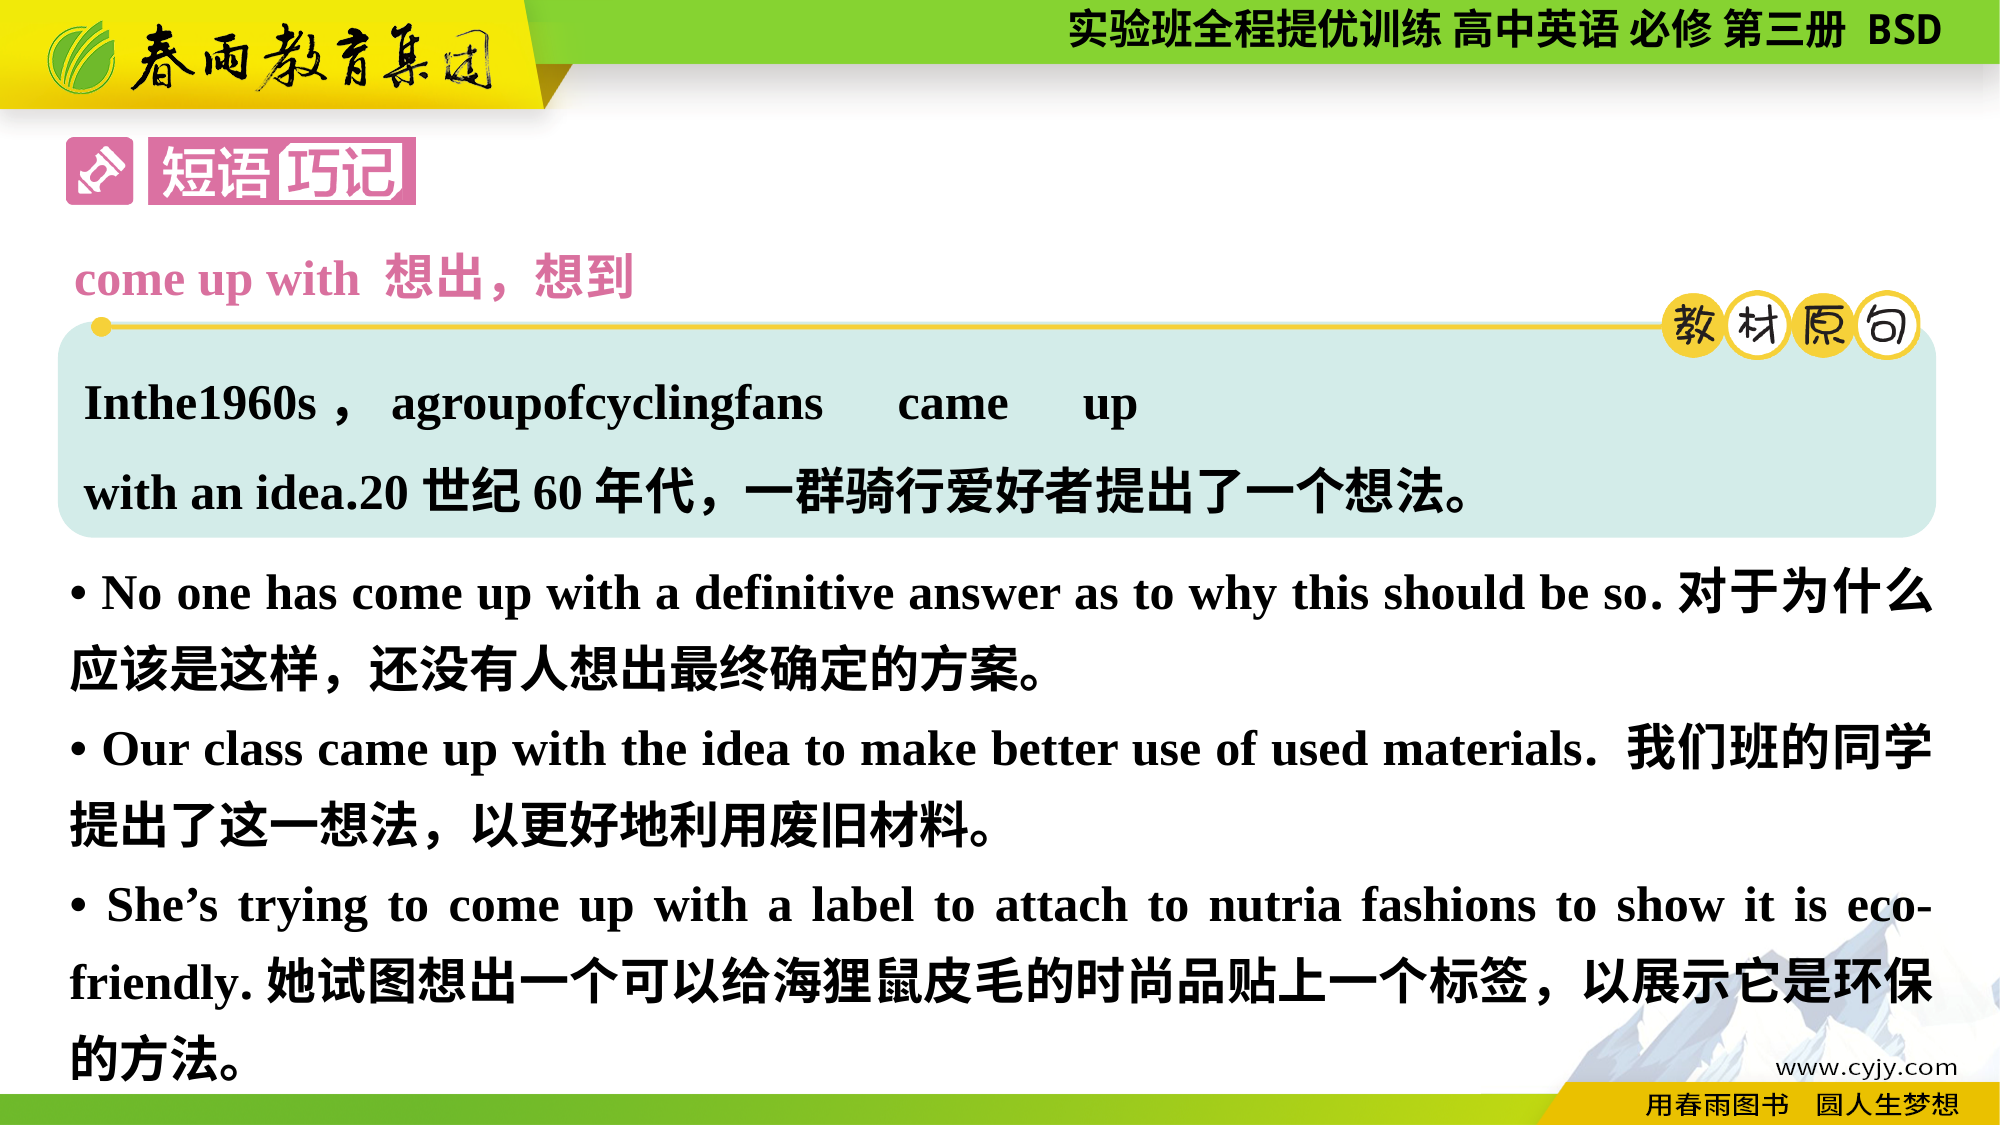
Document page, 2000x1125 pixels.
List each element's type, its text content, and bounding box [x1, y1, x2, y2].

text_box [90, 290, 1921, 390]
text_box • No one has come up with a definitive answer as to why this should be so.对于为什么应该是这样，还没有人想出最终确定的方案。 • Our class came up with the idea to make better use of used materials. 我们班的同学提出了这一想法，以更好地利用废旧材料。 • She’s trying to come up with a label to attach to nutria fashions to show it is eco-friendly.她试图想出一个可以给海狸鼠皮毛的时尚品贴上一个标签，以展示它是环保的方法。 [54, 534, 1949, 1095]
text_box Inthe1960s，agroupofcyclingfans came up with an idea.20世纪60年代，一群骑行爱好者提出了一个想法。 [57, 322, 1937, 534]
picture [0, 0, 2000, 1125]
list come up with 想出，想到 [59, 208, 1944, 303]
